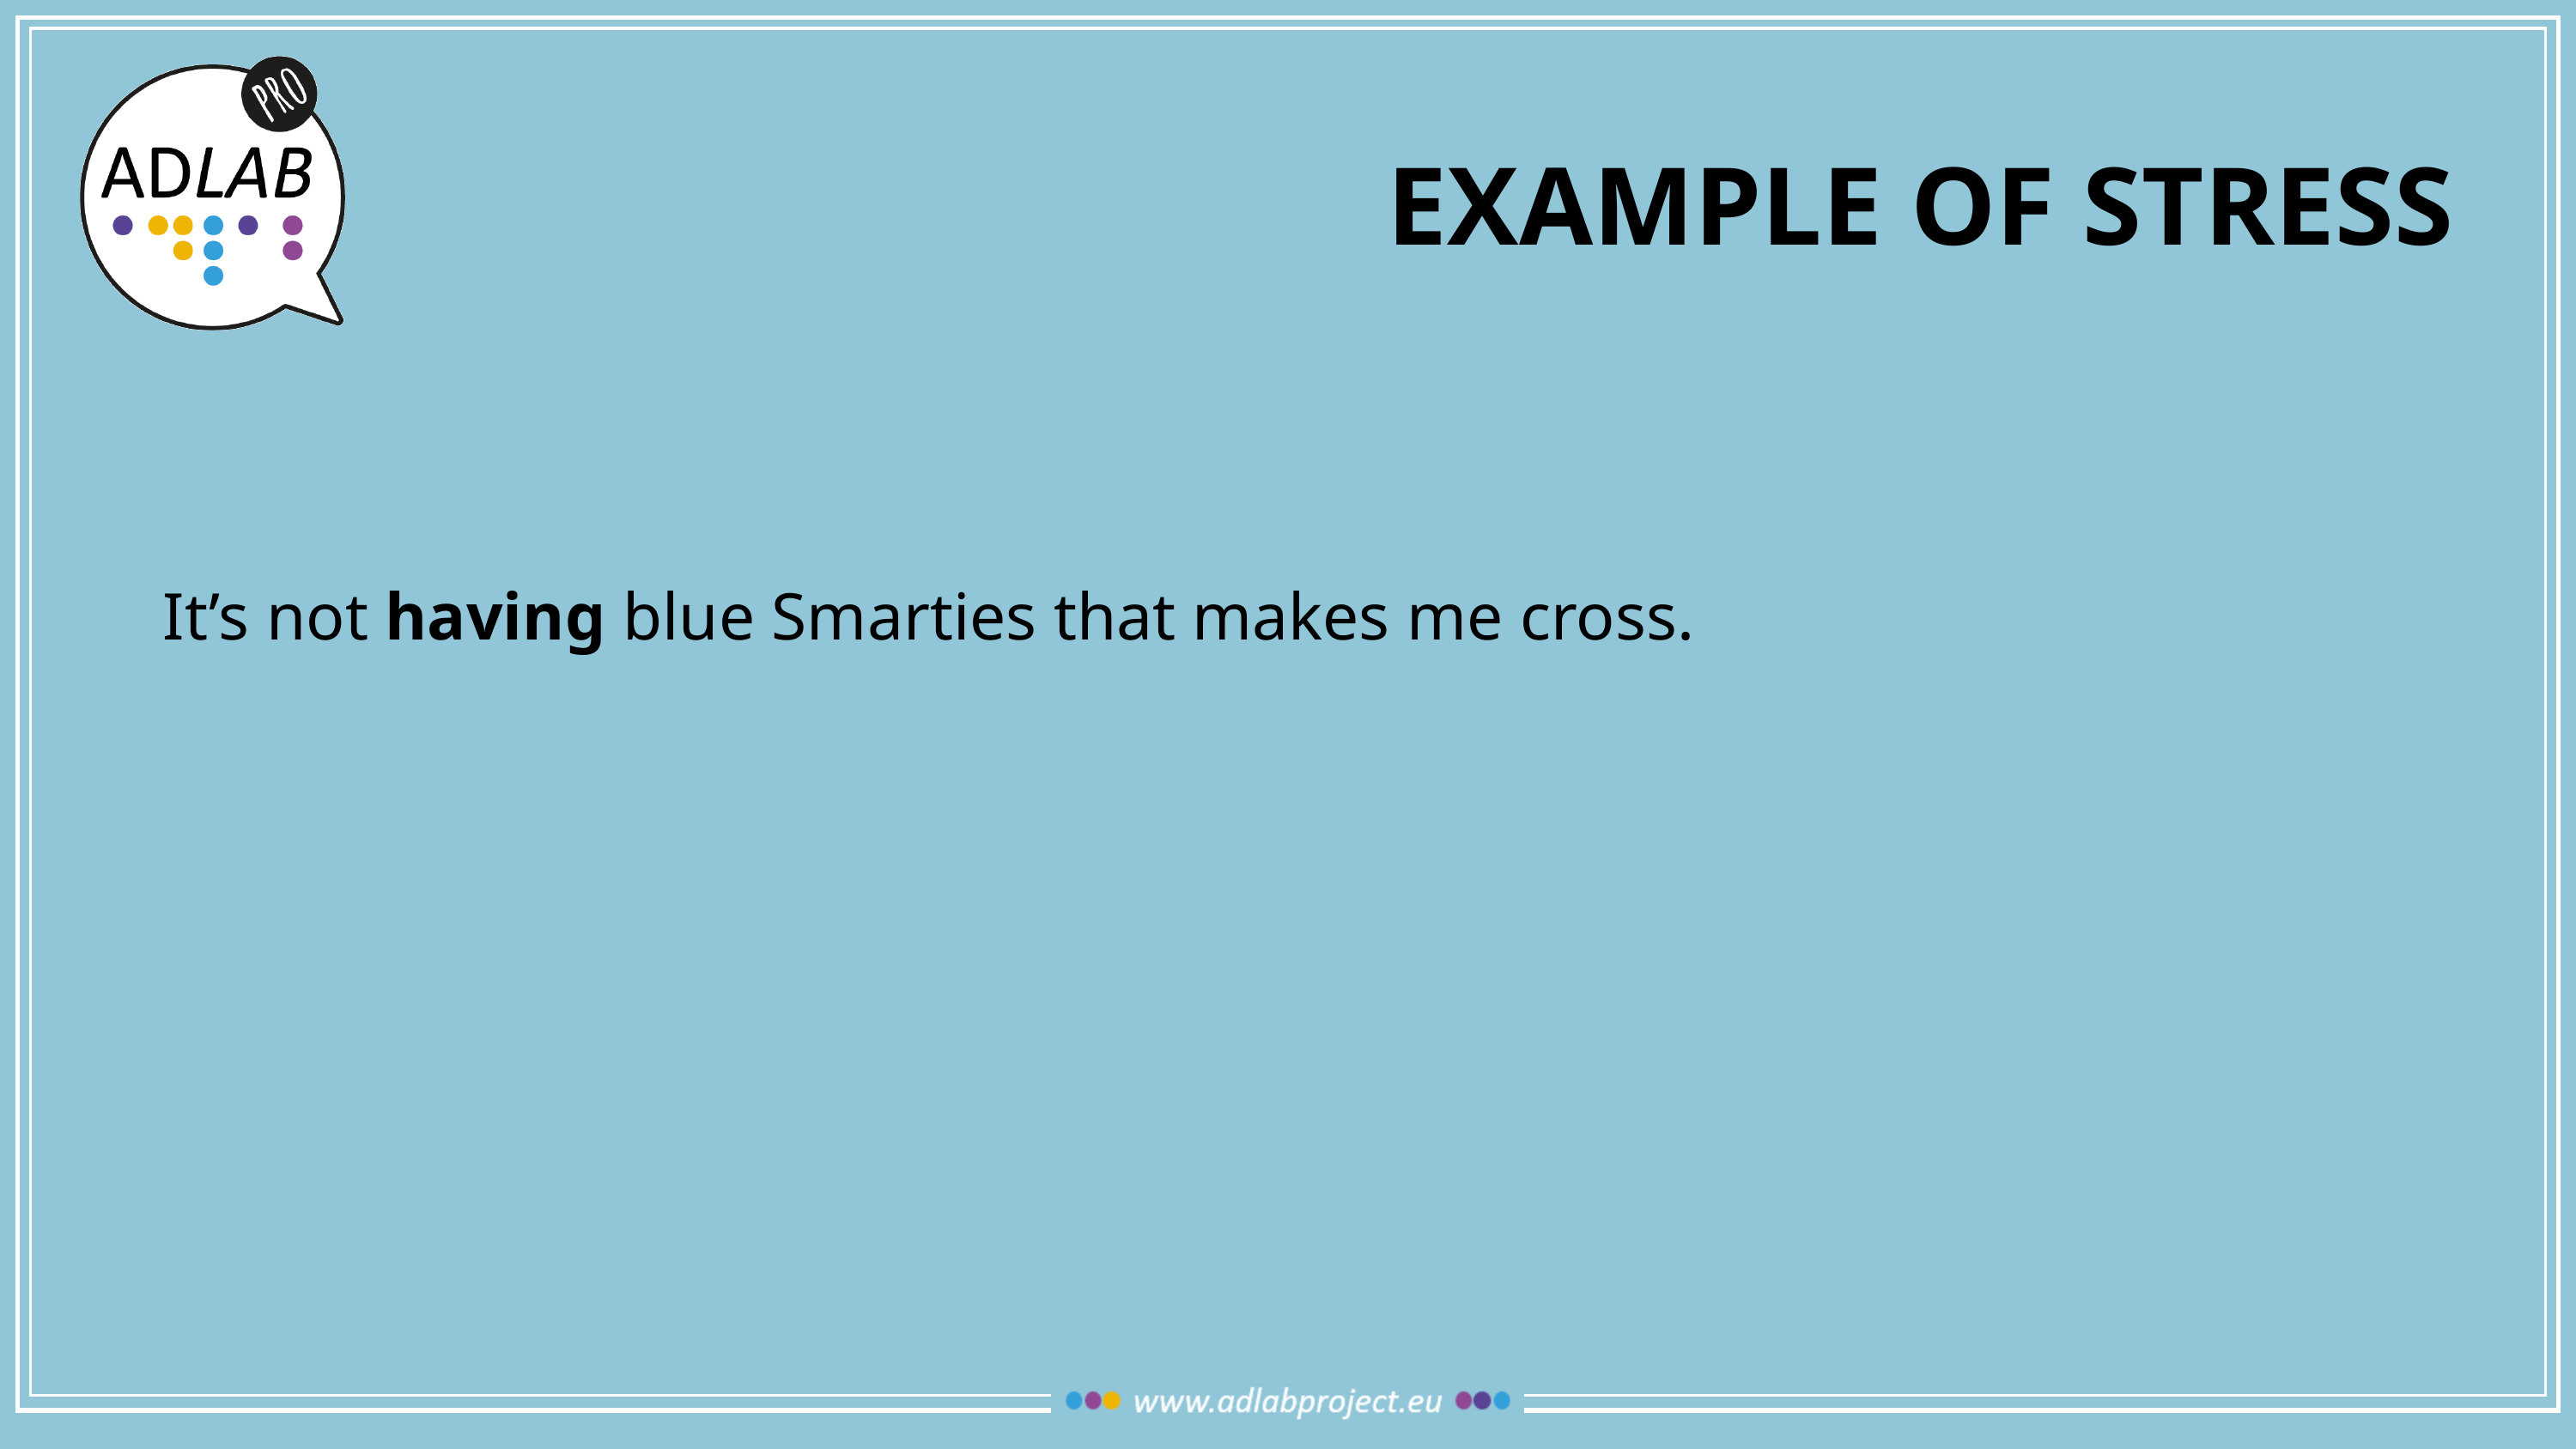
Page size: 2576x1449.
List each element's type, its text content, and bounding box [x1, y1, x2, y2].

picture [1051, 1385, 1524, 1429]
picture [72, 49, 353, 330]
title EXAMPLE OF STRESS [384, 70, 2467, 351]
list It’s not having blue Smarties that makes me cross. [150, 431, 2467, 1385]
